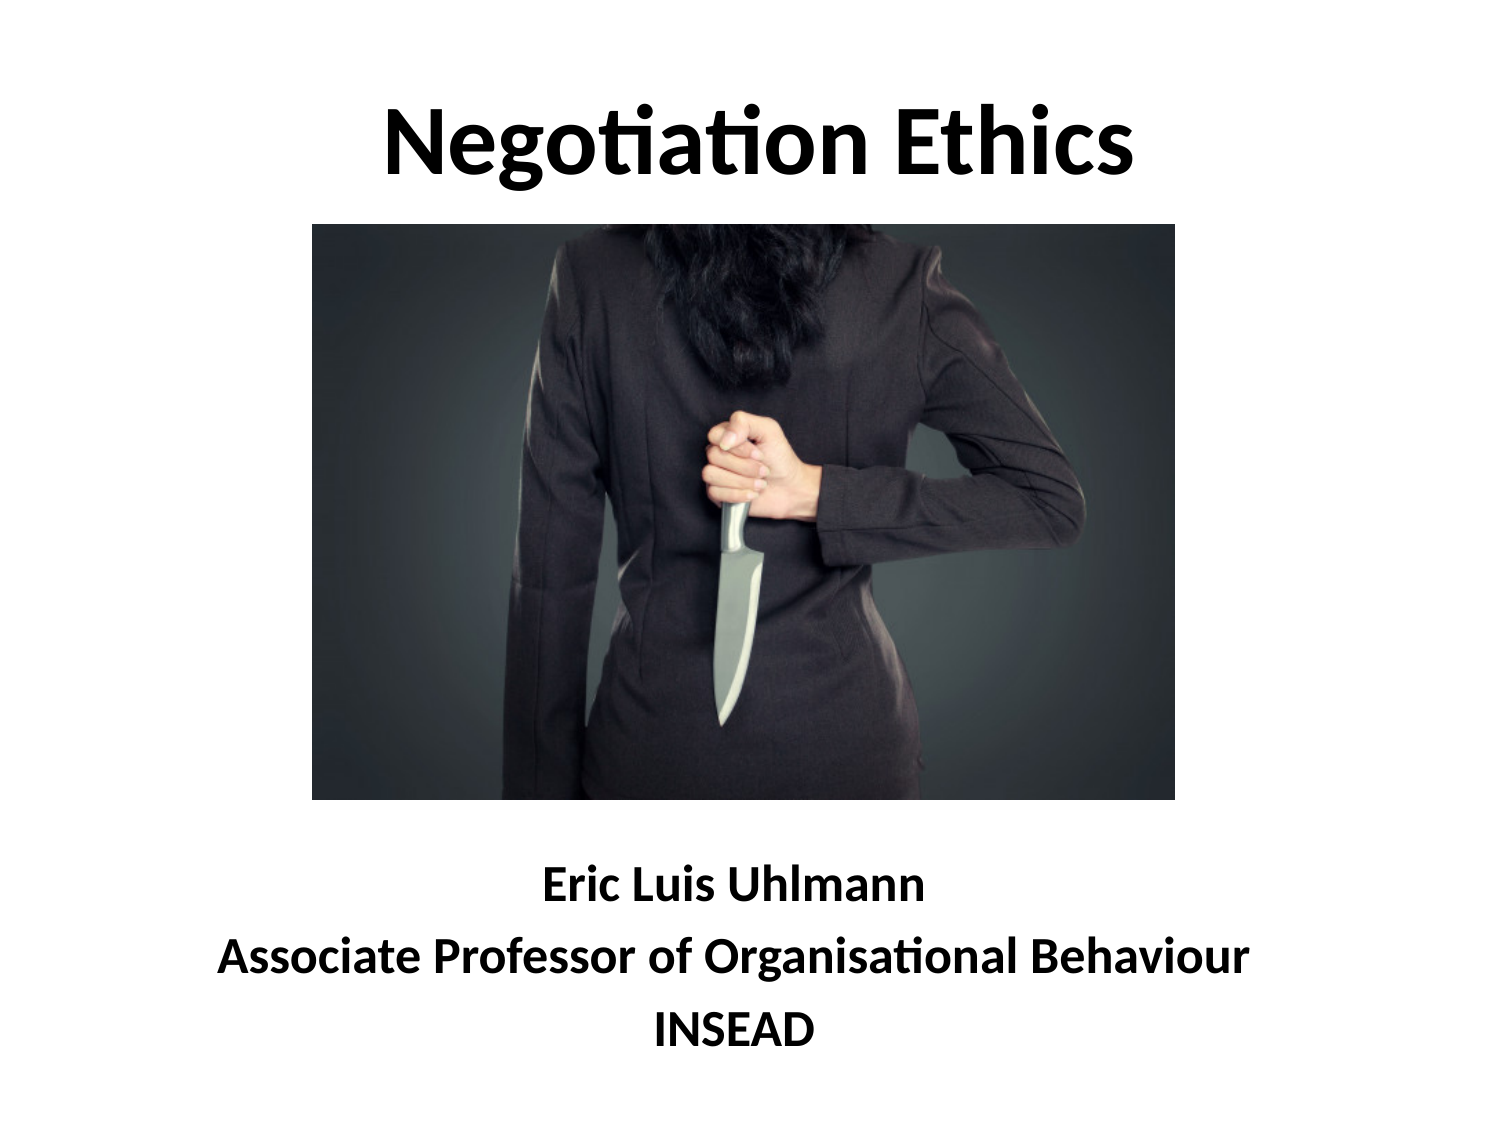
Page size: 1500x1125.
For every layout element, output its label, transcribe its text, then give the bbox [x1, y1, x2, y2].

list Eric Luis Uhlmann Associate Professor of Organisational Behaviour INSEAD [96, 783, 1372, 1125]
picture [312, 224, 1176, 800]
text_box Negotiation Ethics [121, 0, 1397, 342]
